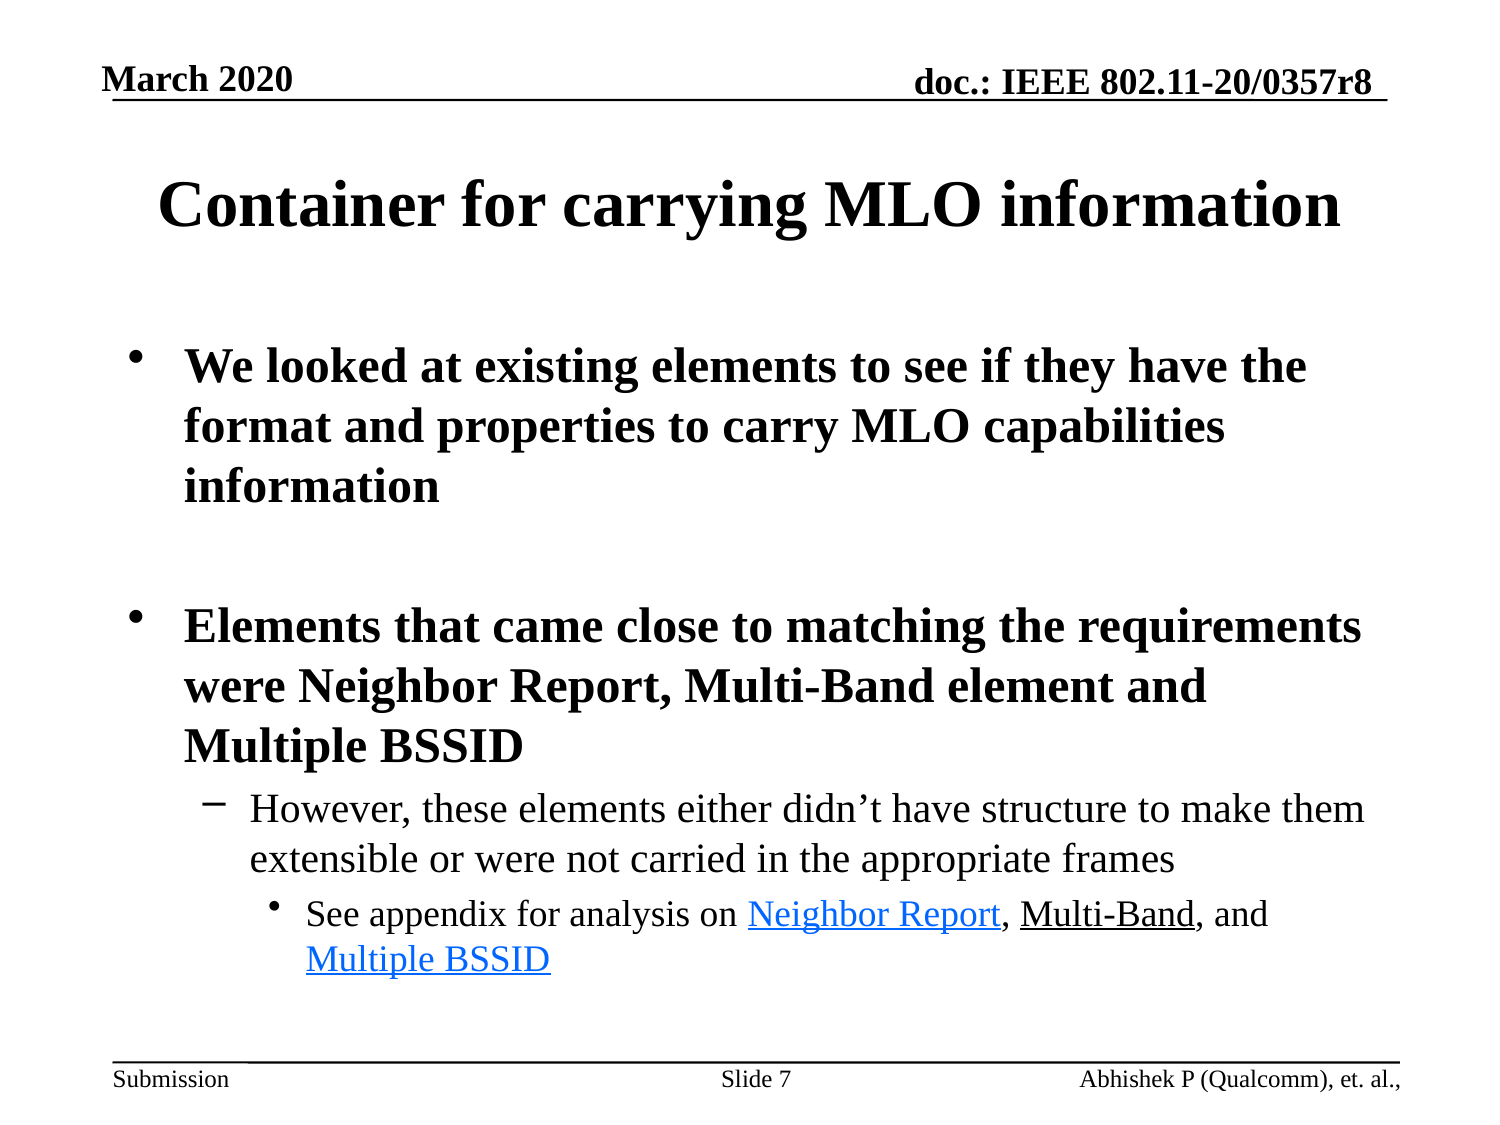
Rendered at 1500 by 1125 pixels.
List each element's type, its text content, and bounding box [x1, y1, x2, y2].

list We looked at existing elements to see if they have the format and properties to carry MLO capabilities information Elements that came close to matching the requirements were Neighbor Report, Multi-Band element and Multiple BSSID However, these elements either didn’t have structure to make them extensible or were not carried in the appropriate frames See appendix for analysis on Neighbor Report, Multi-Band, and Multiple BSSID [112, 324, 1402, 1051]
footer Abhishek P (Qualcomm), et. al., [949, 1061, 1402, 1093]
slide_number Slide 7 [712, 1061, 801, 1093]
title Container for carrying MLO information [112, 112, 1388, 288]
